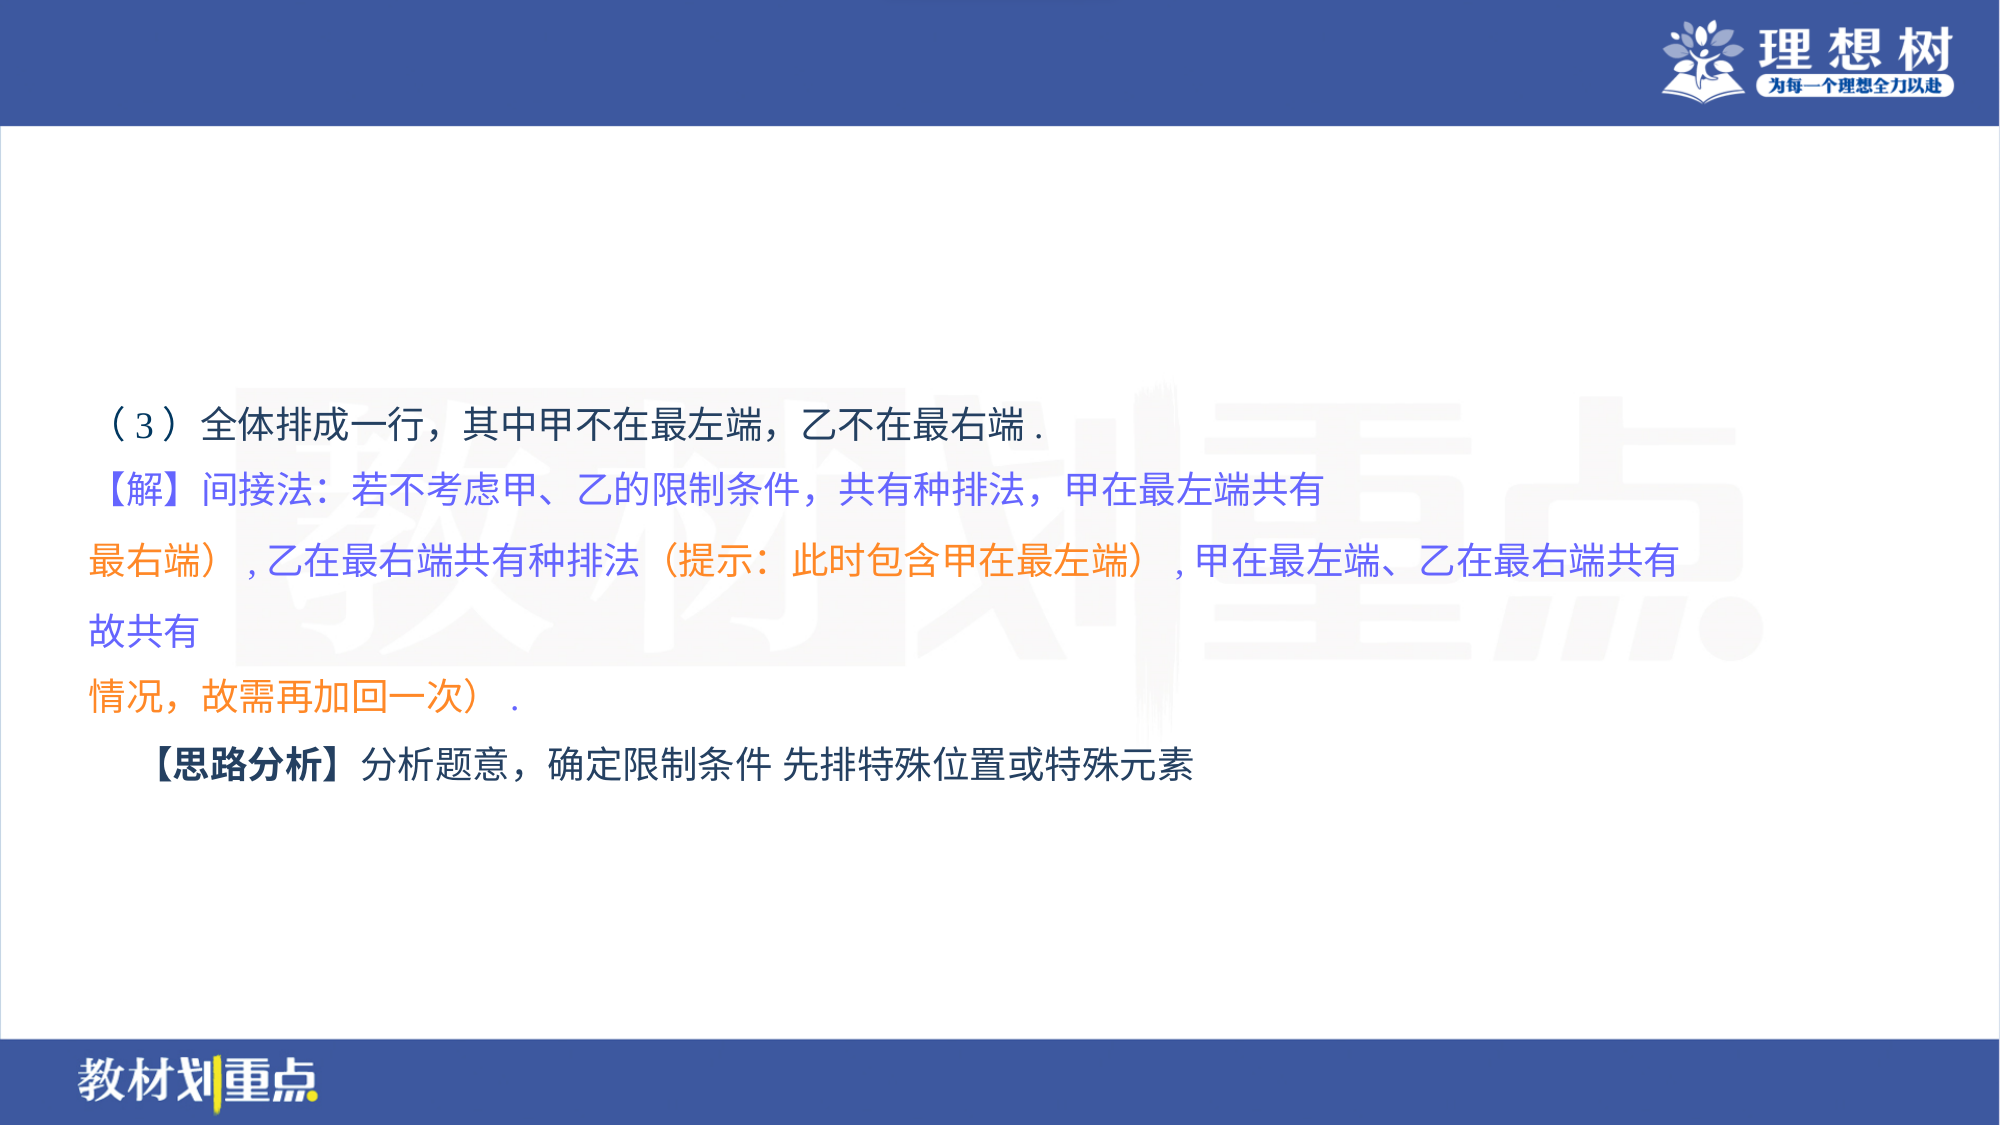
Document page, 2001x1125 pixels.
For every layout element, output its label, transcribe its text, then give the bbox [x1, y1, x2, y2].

picture [0, 0, 2000, 1125]
text_box （3）全体排成一行，其中甲不在最左端，乙不在最右端. [88, 379, 1911, 440]
